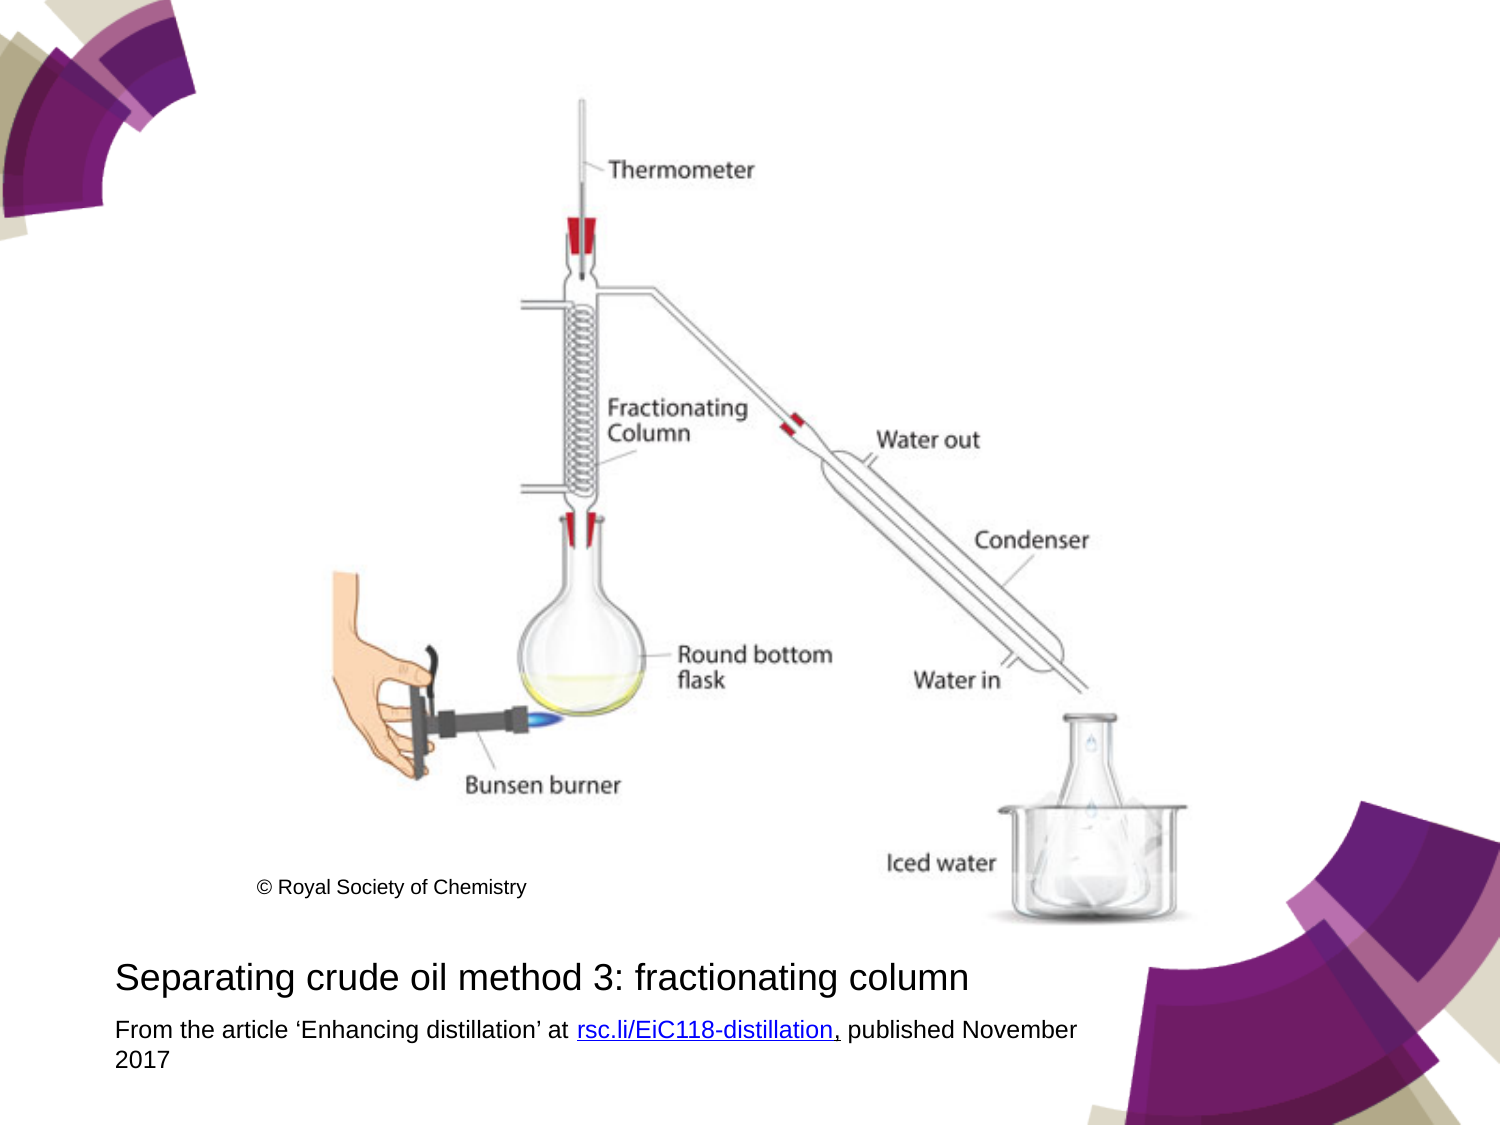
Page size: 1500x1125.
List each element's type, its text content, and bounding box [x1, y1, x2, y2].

picture [0, 0, 1500, 1125]
text_box From the article ‘Enhancing distillation’ at rsc.li/EiC118-distillation, published November 2017 [100, 1006, 1152, 1081]
text_box © Royal Society of Chemistry [242, 866, 272, 907]
text_box Separating crude oil method 3: fractionating column [100, 945, 1093, 1006]
